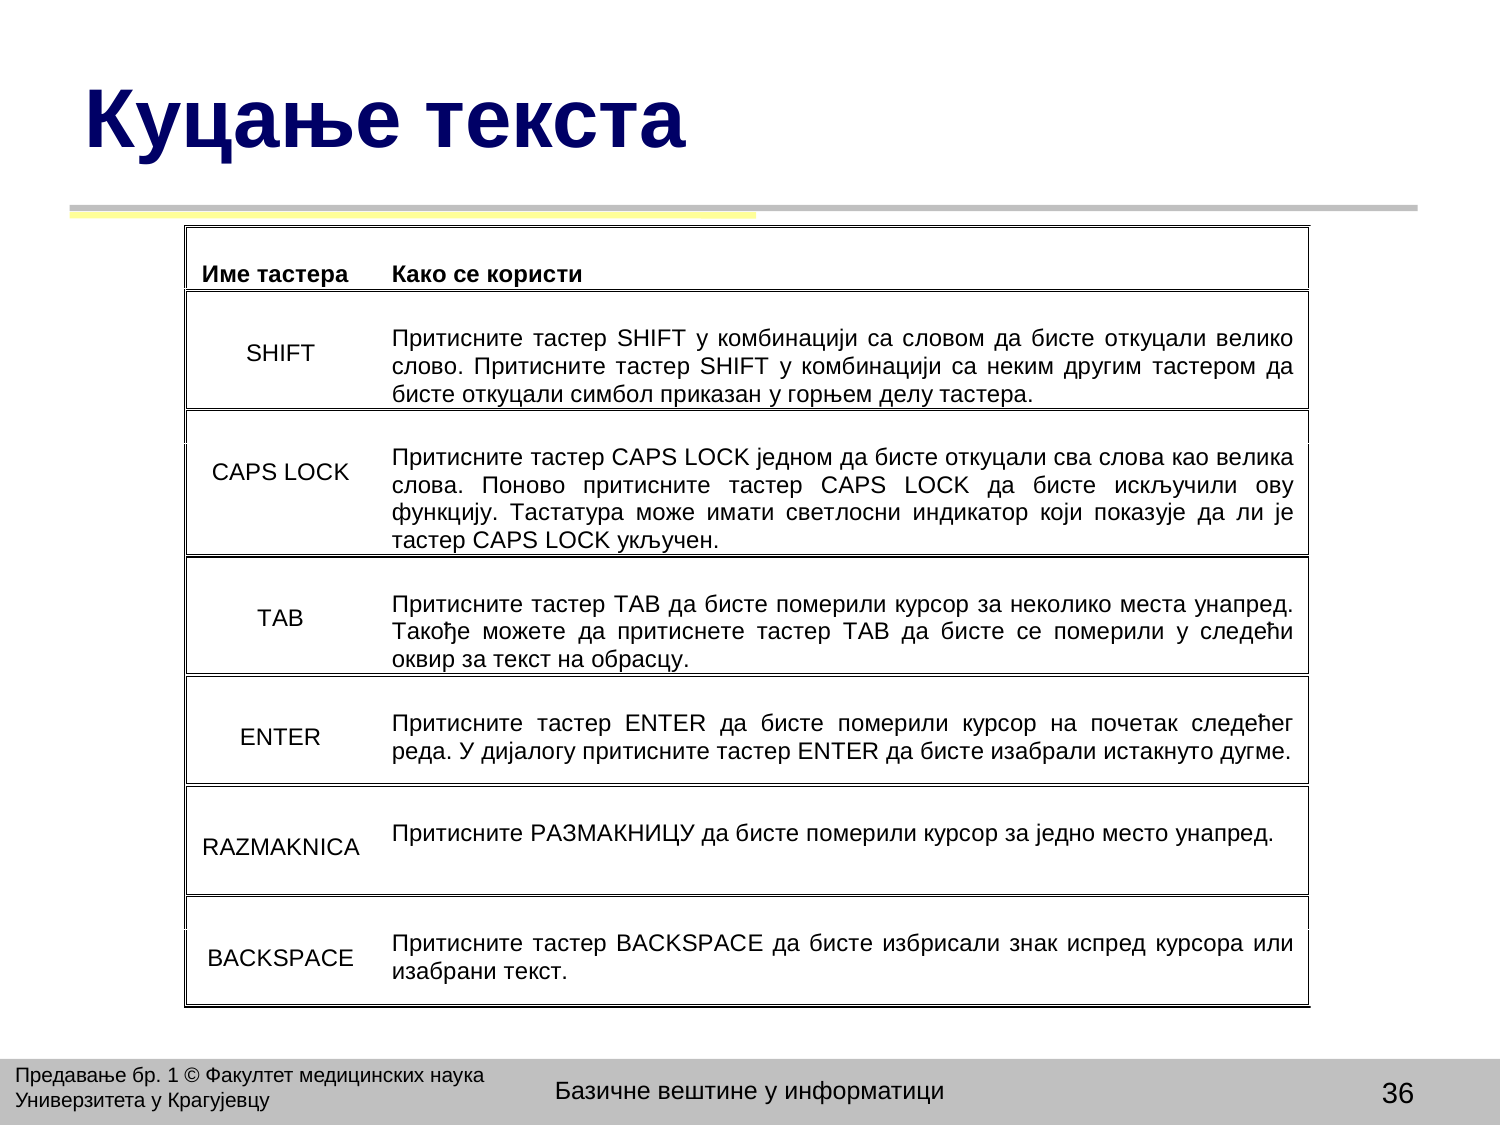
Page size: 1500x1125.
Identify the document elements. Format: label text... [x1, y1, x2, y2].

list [183, 224, 1311, 1050]
title Куцање текста [69, 19, 1426, 208]
slide_number Предавање бр. 1 © Факултет медицинских наука Универзитета у Крагујевцу [0, 1053, 599, 1108]
slide_number 36 [1079, 1066, 1430, 1125]
footer Базичне вештине у информатици [512, 1066, 988, 1125]
